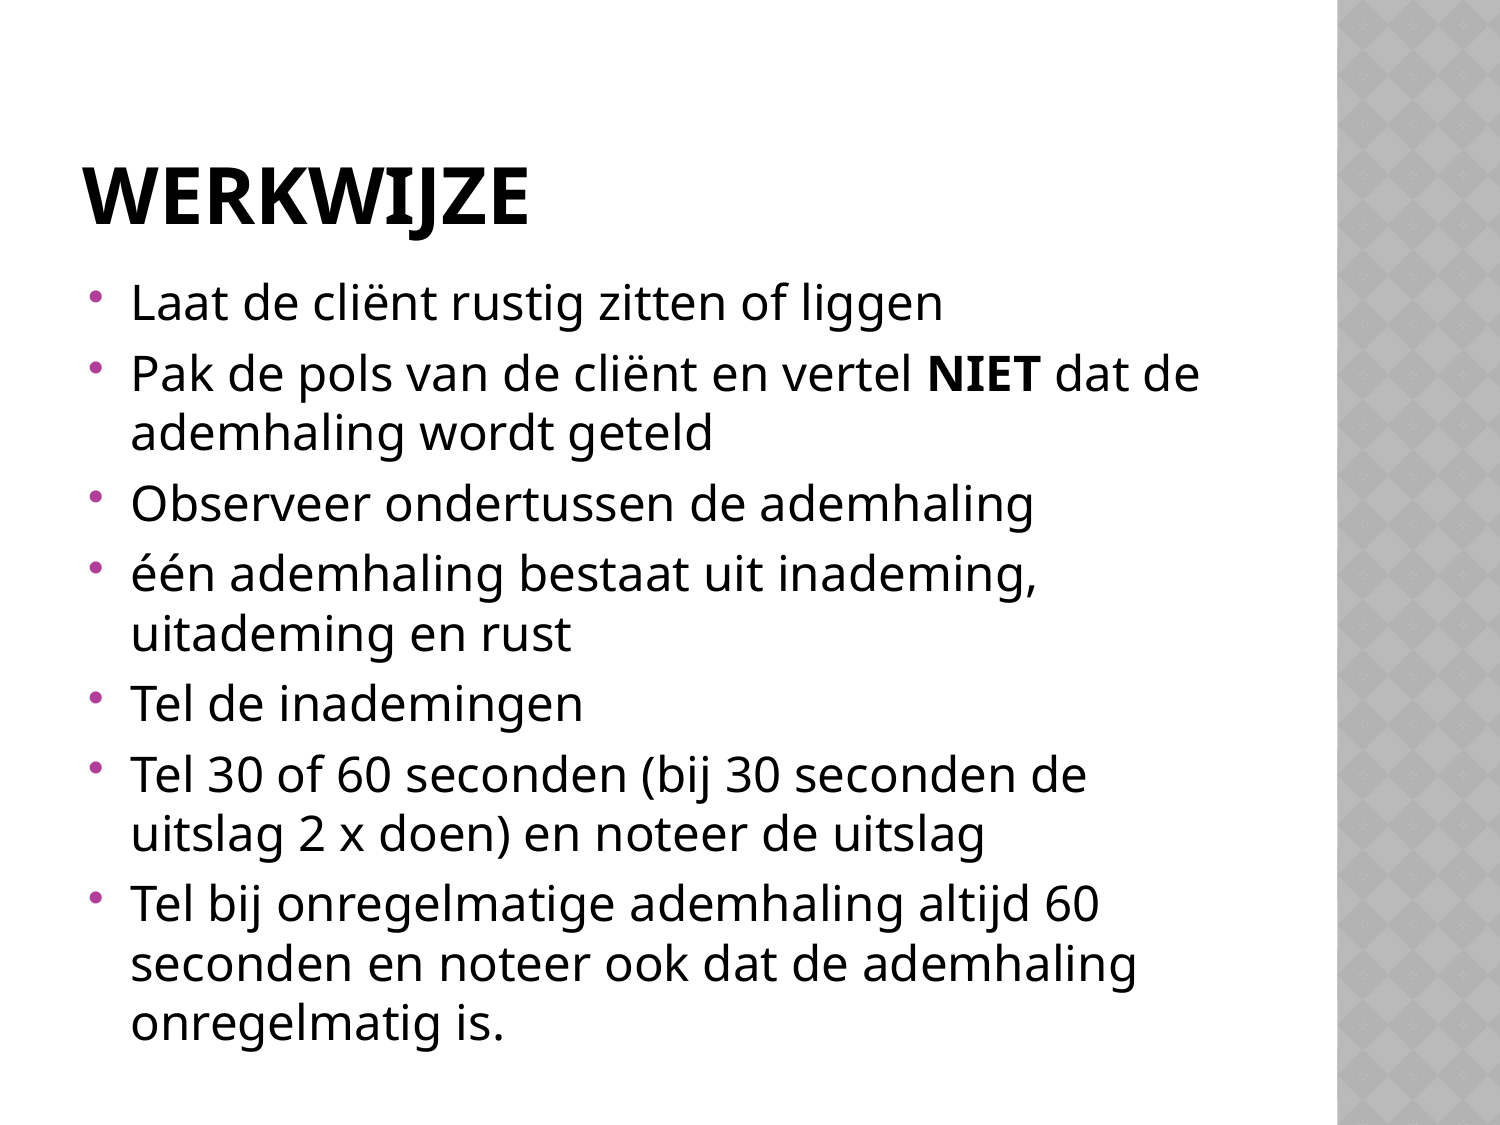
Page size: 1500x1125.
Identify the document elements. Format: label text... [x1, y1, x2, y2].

list Laat de cliënt rustig zitten of liggen Pak de pols van de cliënt en vertel NIET dat de ademhaling wordt geteld Observeer ondertussen de ademhaling één ademhaling bestaat uit inademing, uitademing en rust Tel de inademingen Tel 30 of 60 seconden (bij 30 seconden de uitslag 2 x doen) en noteer de uitslag Tel bij onregelmatige ademhaling altijd 60 seconden en noteer ook dat de ademhaling onregelmatig is. [75, 264, 1263, 1059]
title werkwijze [75, 52, 1263, 240]
